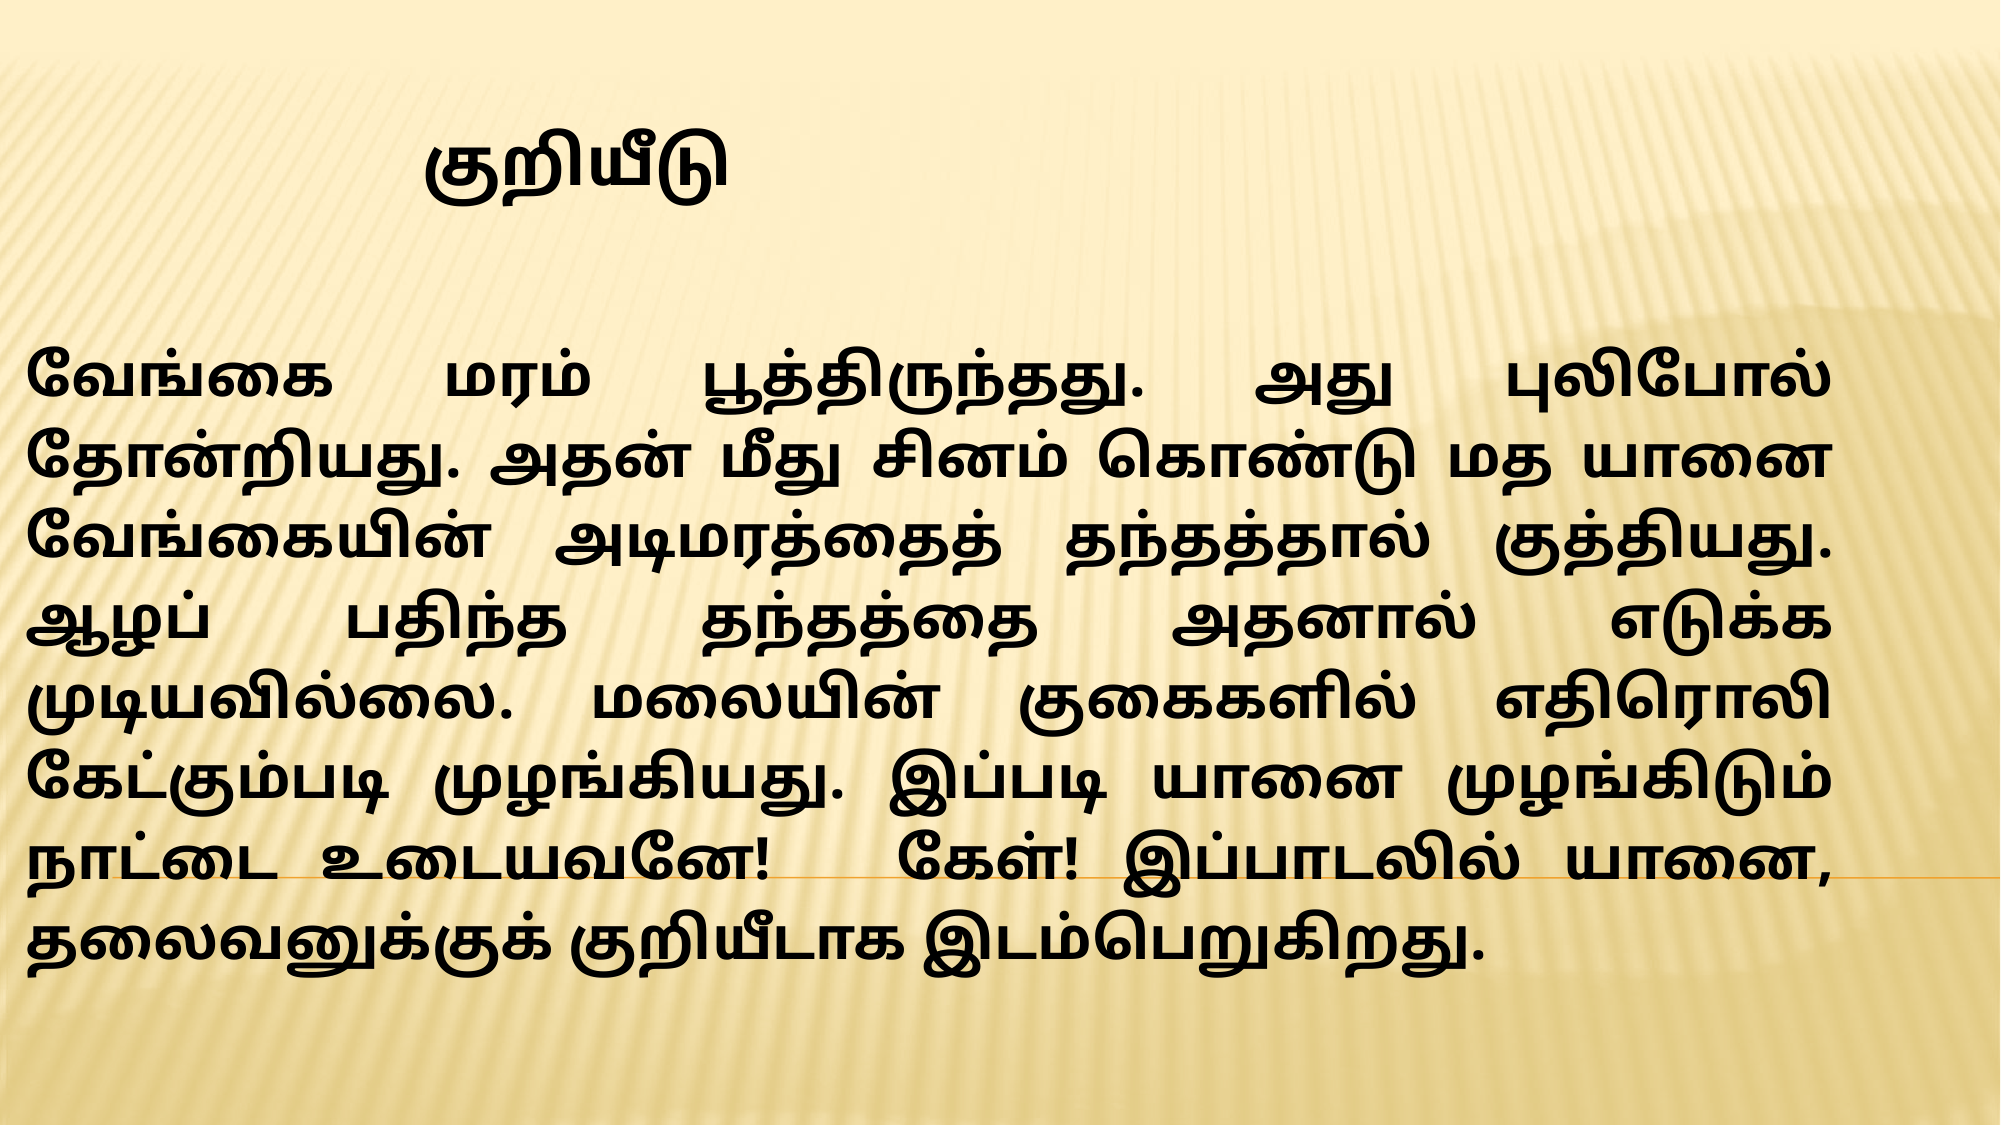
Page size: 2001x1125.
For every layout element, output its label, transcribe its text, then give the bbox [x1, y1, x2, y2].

title குறியீடு [0, 45, 1176, 249]
text_box வேங்கை மரம் பூத்திருந்தது. அது புலிபோல் தோன்றியது. அதன் மீது சினம் கொண்டு மத யானை வேங்கையின் அடிமரத்தைத் தந்தத்தால் குத்தியது. ஆழப் பதிந்த தந்தத்தை அதனால் எடுக்க முடியவில்லை. மலையின் குகைகளில் எதிரொலி கேட்கும்படி முழங்கியது. இப்படி யானை முழங்கிடும் நாட்டை உடையவனே! கேள்! இப்பாடலில் யானை, தலைவனுக்குக் குறியீடாக இடம்பெறுகிறது. [10, 320, 1849, 979]
